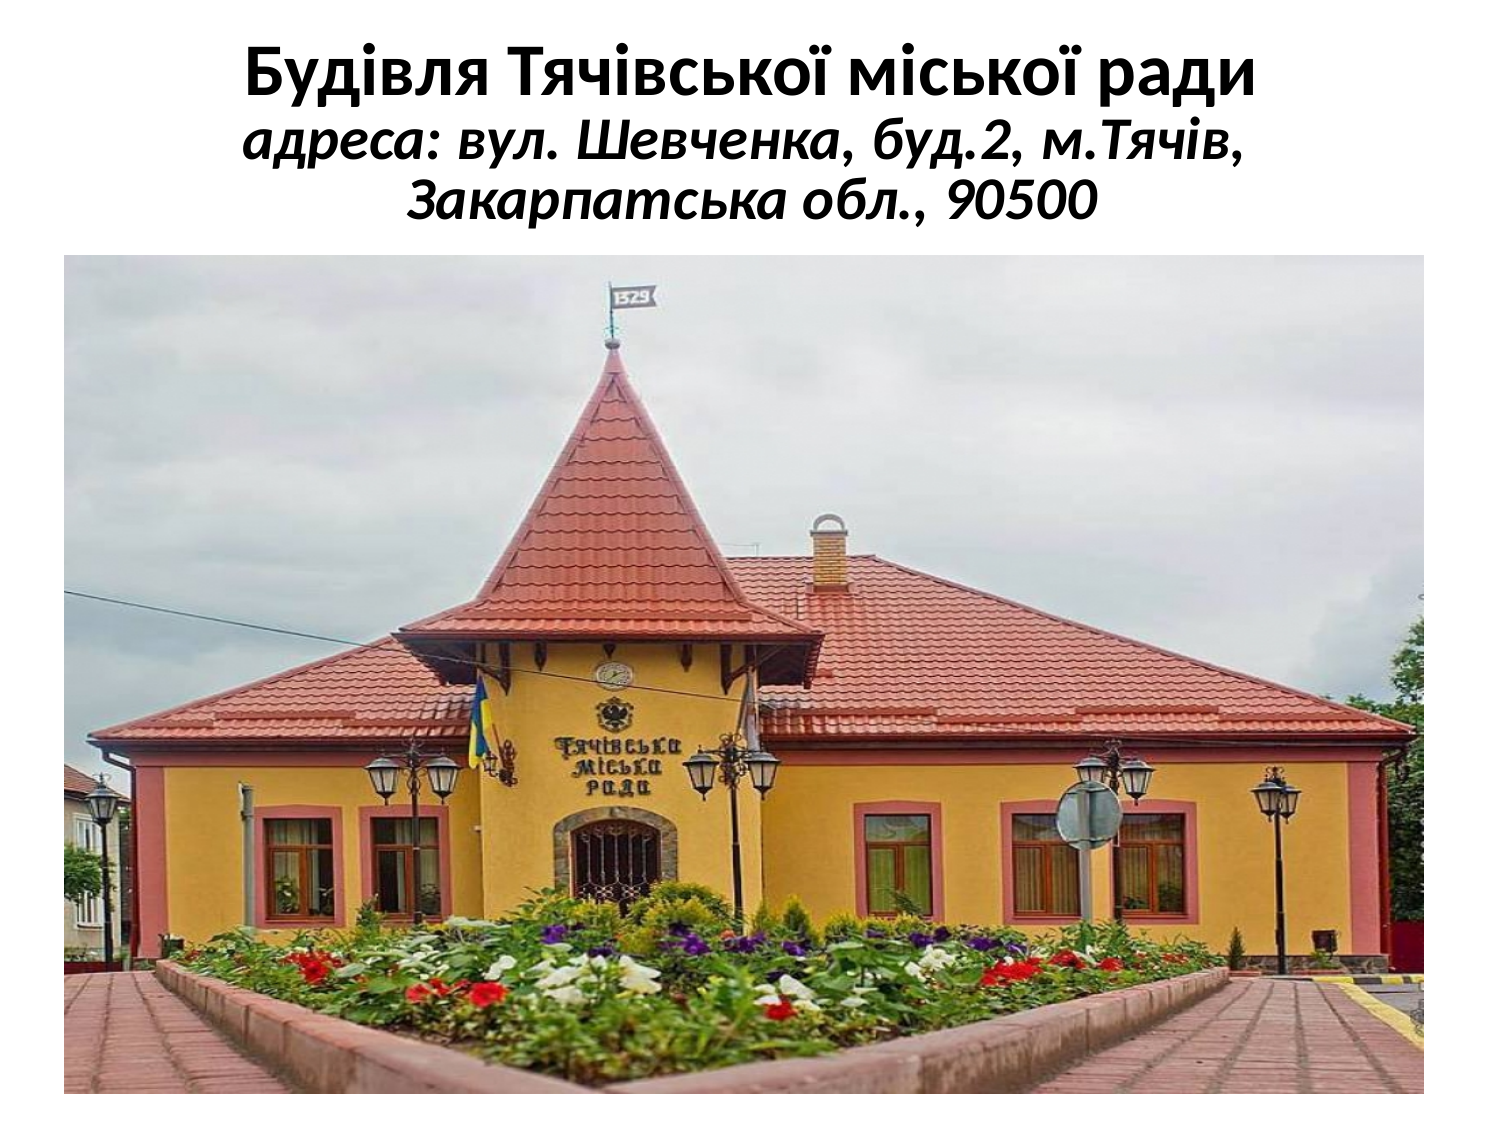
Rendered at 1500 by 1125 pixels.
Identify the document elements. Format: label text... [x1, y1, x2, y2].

title Будівля Тячівської міської ради адреса: вул. Шевченка, буд.2, м.Тячів, Закарпатська обл., 90500 [76, 30, 1427, 244]
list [64, 255, 1424, 1095]
